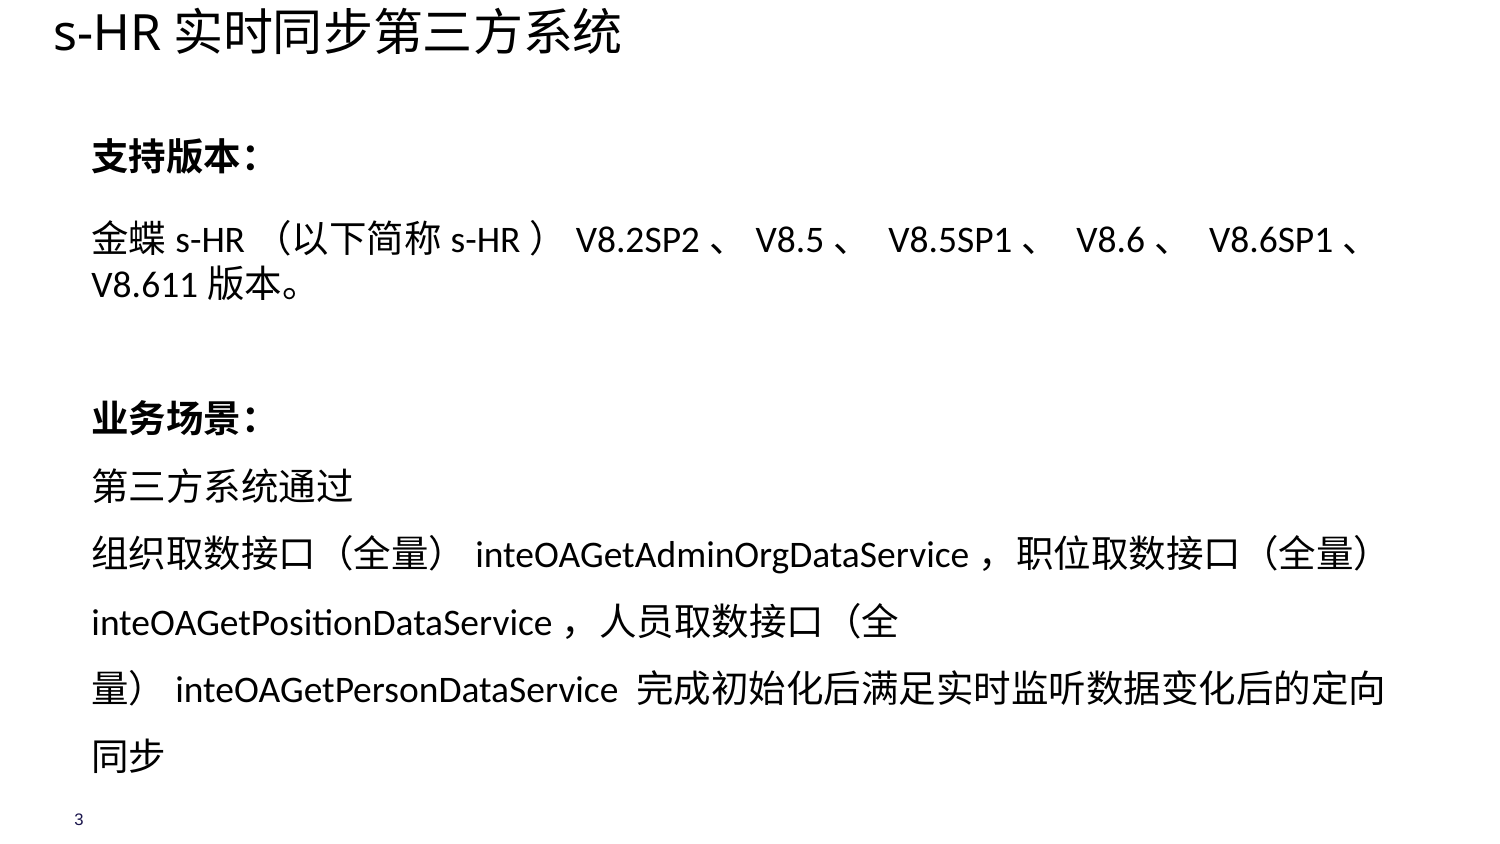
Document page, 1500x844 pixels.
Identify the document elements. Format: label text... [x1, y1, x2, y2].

title s-HR实时同步第三方系统 [52, 0, 1223, 86]
text_box 支持版本： 金蝶s-HR（以下简称s-HR）V8.2SP2、V8.5、 V8.5SP1、 V8.6、 V8.6SP1、 V8.611版本。 业务场景： 第三方系统通过 组织取数接口（全量）inteOAGetAdminOrgDataService，职位取数接口（全量）inteOAGetPositionDataService，人员取数接口（全量）inteOAGetPersonDataService 完成初始化后满足实时监听数据变化后的定向同步 [76, 102, 1412, 844]
